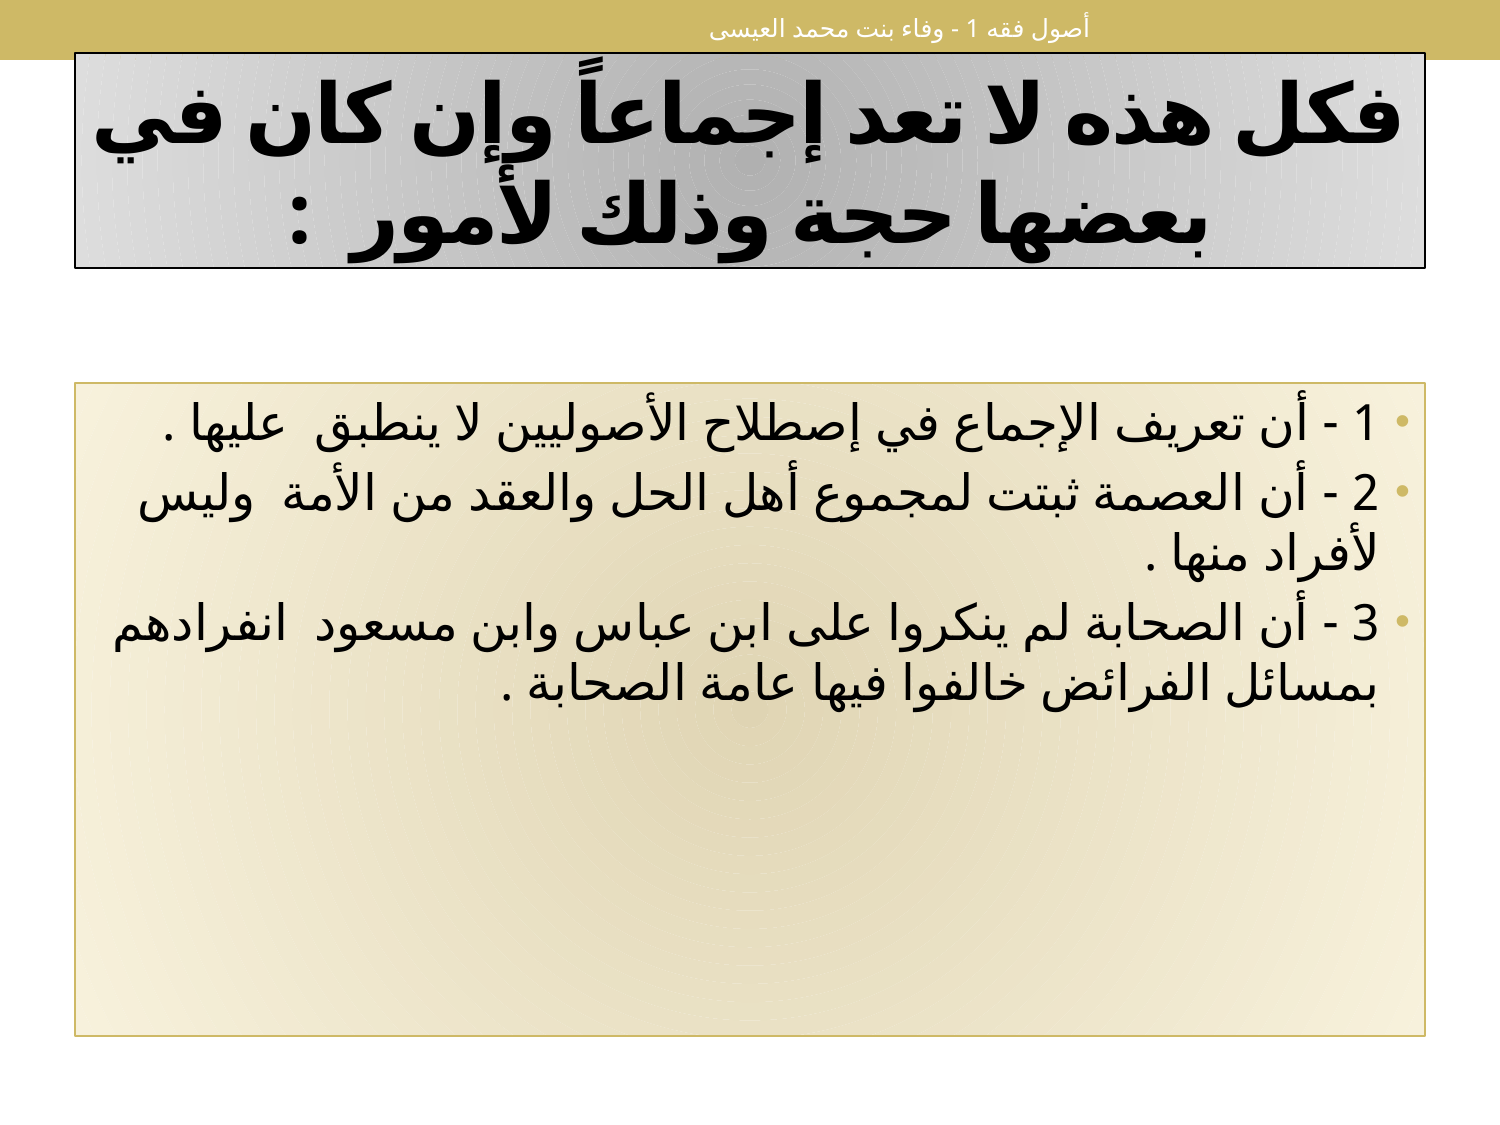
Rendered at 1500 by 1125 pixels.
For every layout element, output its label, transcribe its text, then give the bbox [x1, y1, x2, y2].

title فكل هذه لا تعد إجماعاً وإن كان في بعضها حجة وذلك لأمور : [74, 52, 1426, 269]
list 1 - أن تعريف الإجماع في إصطلاح الأصوليين لا ينطبق عليها . 2 - أن العصمة ثبتت لمجموع أهل الحل والعقد من الأمة وليس لأفراد منها . 3 - أن الصحابة لم ينكروا على ابن عباس وابن مسعود انفرادهم بمسائل الفرائض خالفوا فيها عامة الصحابة . [74, 382, 1426, 1037]
footer أصول فقه 1 - وفاء بنت محمد العيسى [562, 3, 1238, 57]
